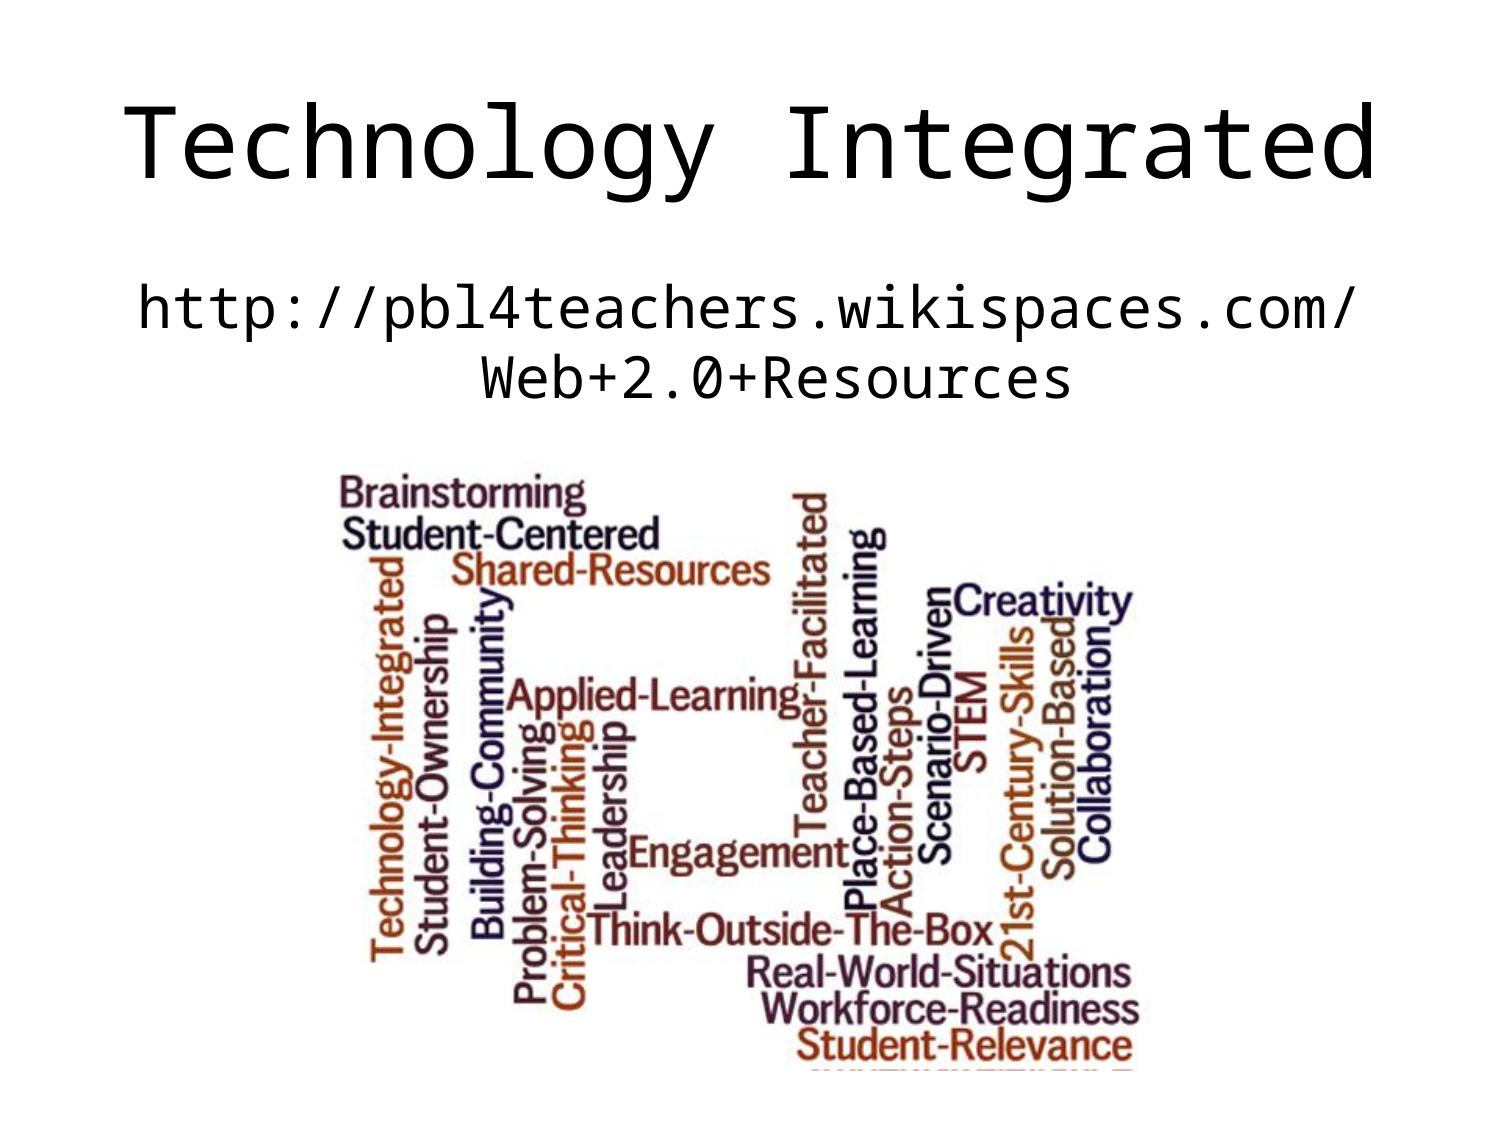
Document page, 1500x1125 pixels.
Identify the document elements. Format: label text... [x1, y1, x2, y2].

list http://pbl4teachers.wikispaces.com/Web+2.0+Resources [37, 262, 1463, 1005]
title Technology Integrated [75, 45, 1425, 233]
picture [312, 462, 1151, 1071]
